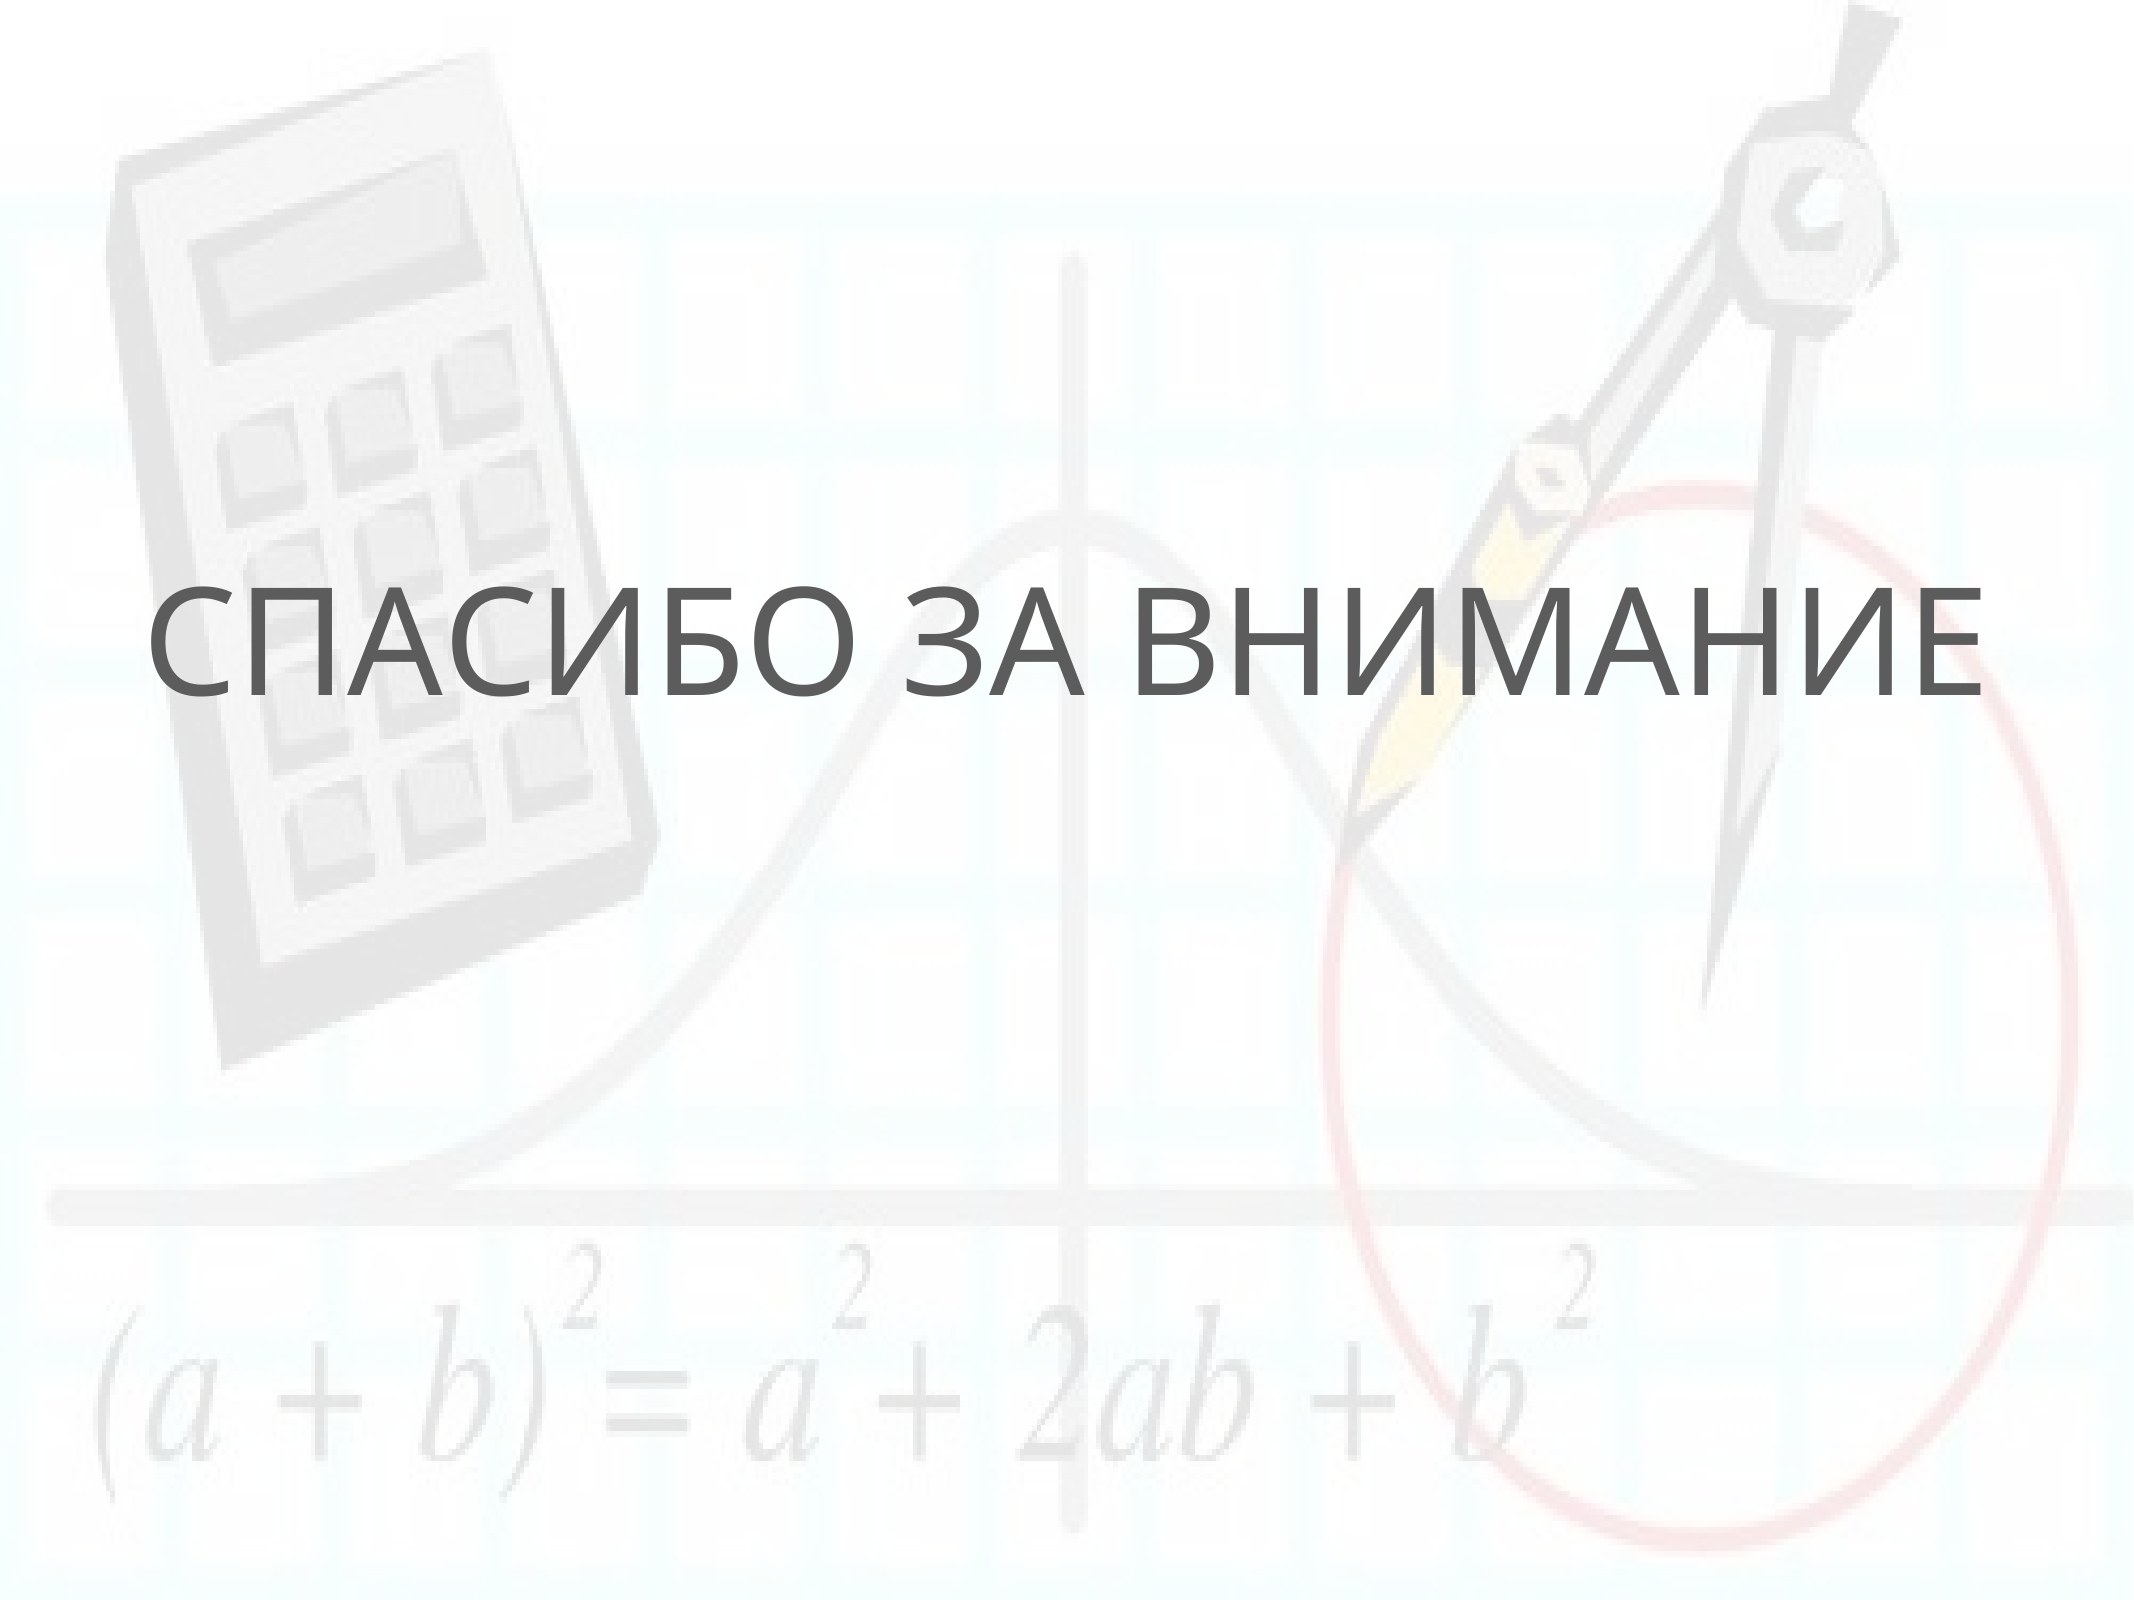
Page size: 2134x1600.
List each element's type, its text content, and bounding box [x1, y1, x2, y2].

title Спасибо за внимание [93, 93, 2041, 734]
